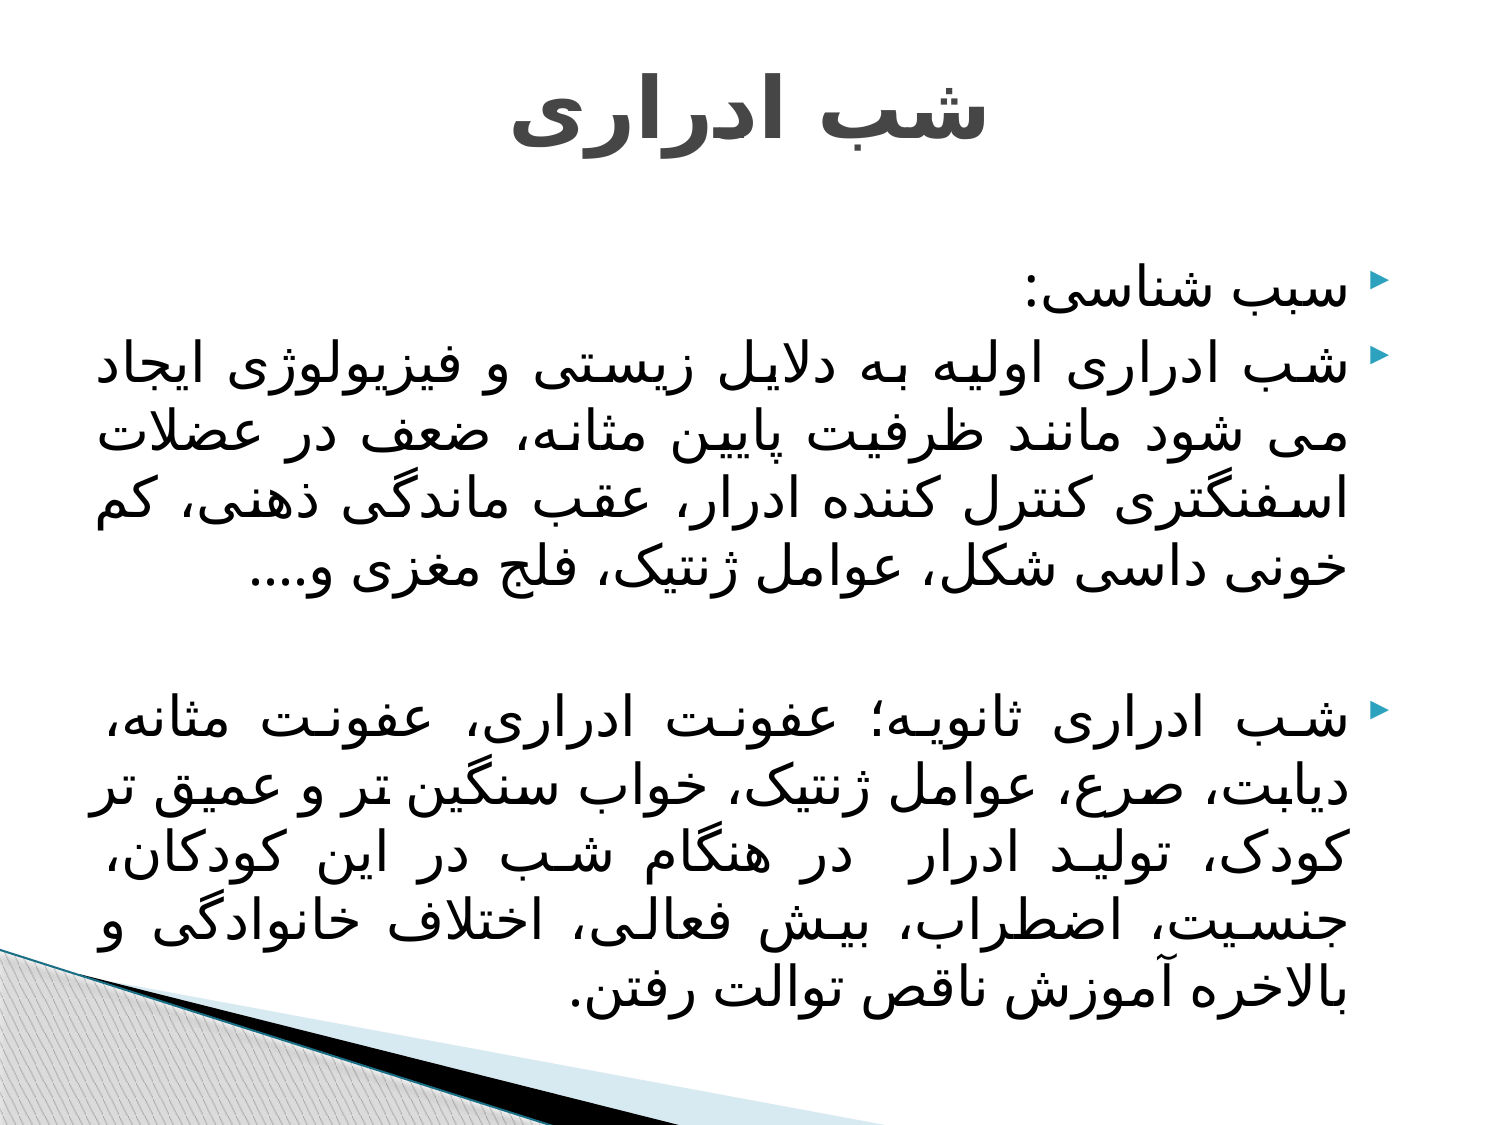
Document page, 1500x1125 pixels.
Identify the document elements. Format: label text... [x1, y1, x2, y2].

title شب ادراری [75, 45, 1425, 164]
list سبب شناسی: شب ادراری اولیه به دلایل زیستی و فیزیولوژی ایجاد می شود مانند ظرفیت پایین مثانه، ضعف در عضلات اسفنگتری کنترل کننده ادرار، عقب ماندگی ذهنی، کم خونی داسی شکل، عوامل ژنتیک، فلج مغزی و.... شب ادراری ثانویه؛ عفونت ادراری، عفونت مثانه، دیابت، صرع، عوامل ژنتیک، خواب سنگین تر و عمیق تر کودک، تولید ادرار در هنگام شب در این کودکان، جنسیت، اضطراب، بیش فعالی، اختلاف خانوادگی و بالاخره آموزش ناقص توالت رفتن. [75, 243, 1425, 986]
